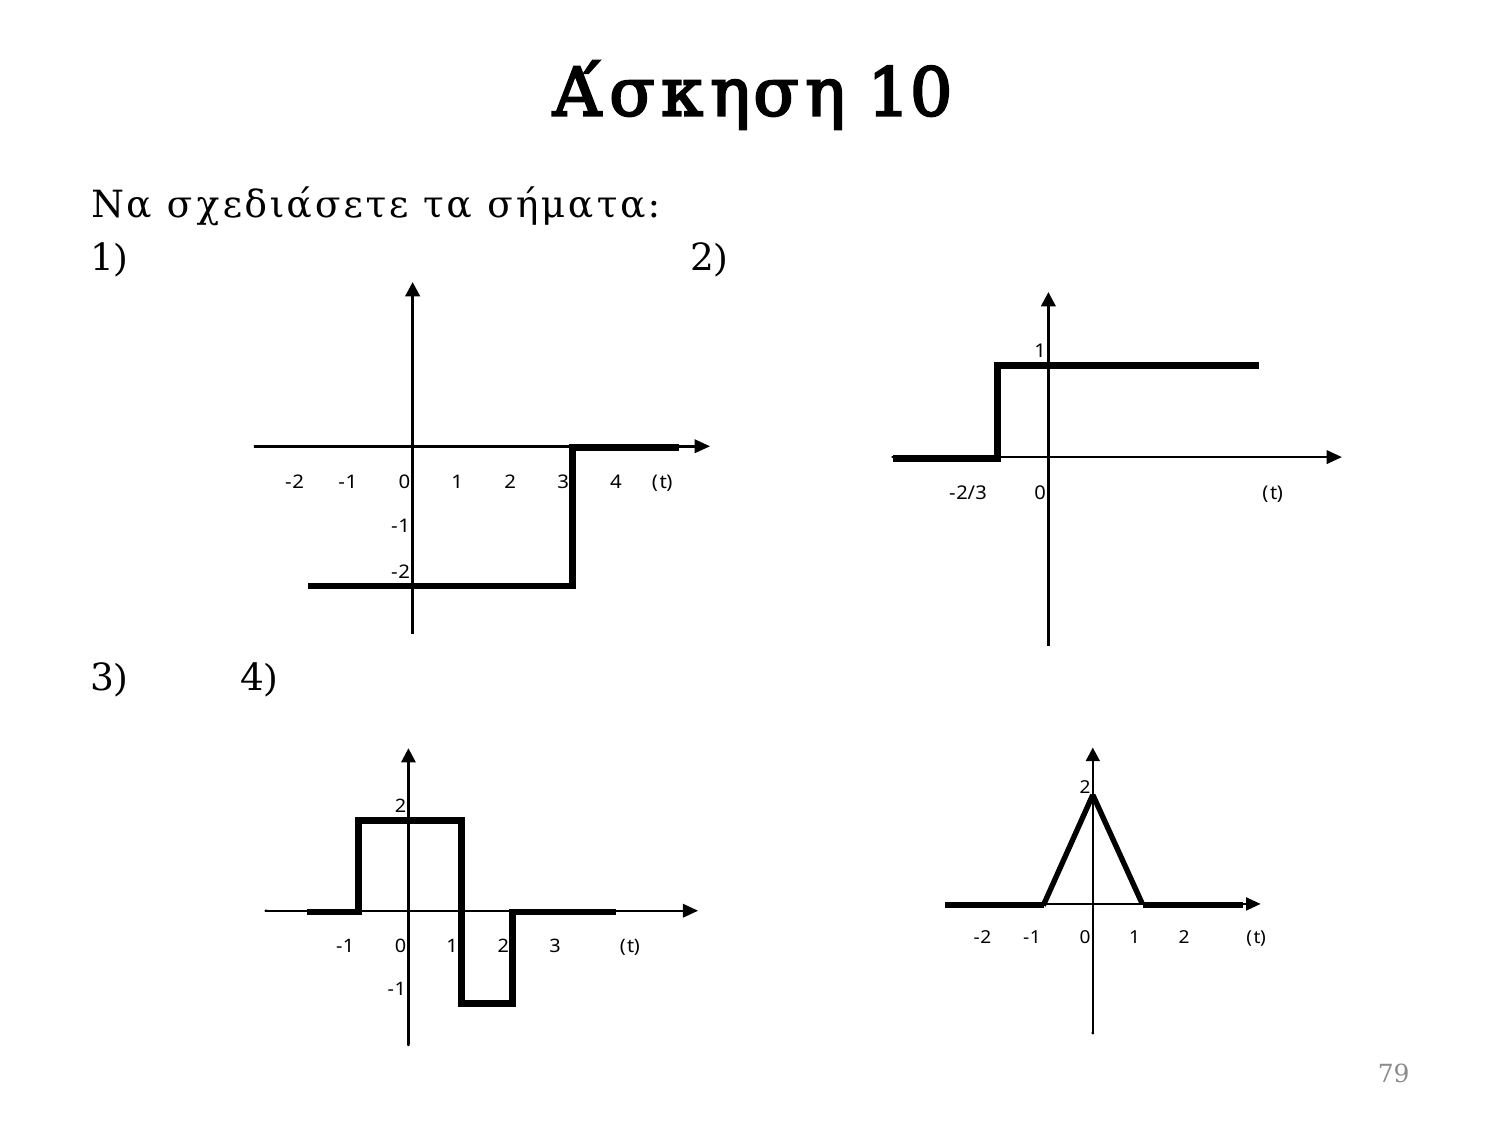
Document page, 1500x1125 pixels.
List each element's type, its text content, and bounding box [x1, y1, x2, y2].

title Άσκηση 10 [75, 19, 1425, 159]
picture [943, 727, 1294, 1083]
picture [253, 727, 721, 1097]
picture [253, 261, 733, 634]
picture [891, 270, 1365, 646]
slide_number 79 [1222, 1042, 1425, 1103]
